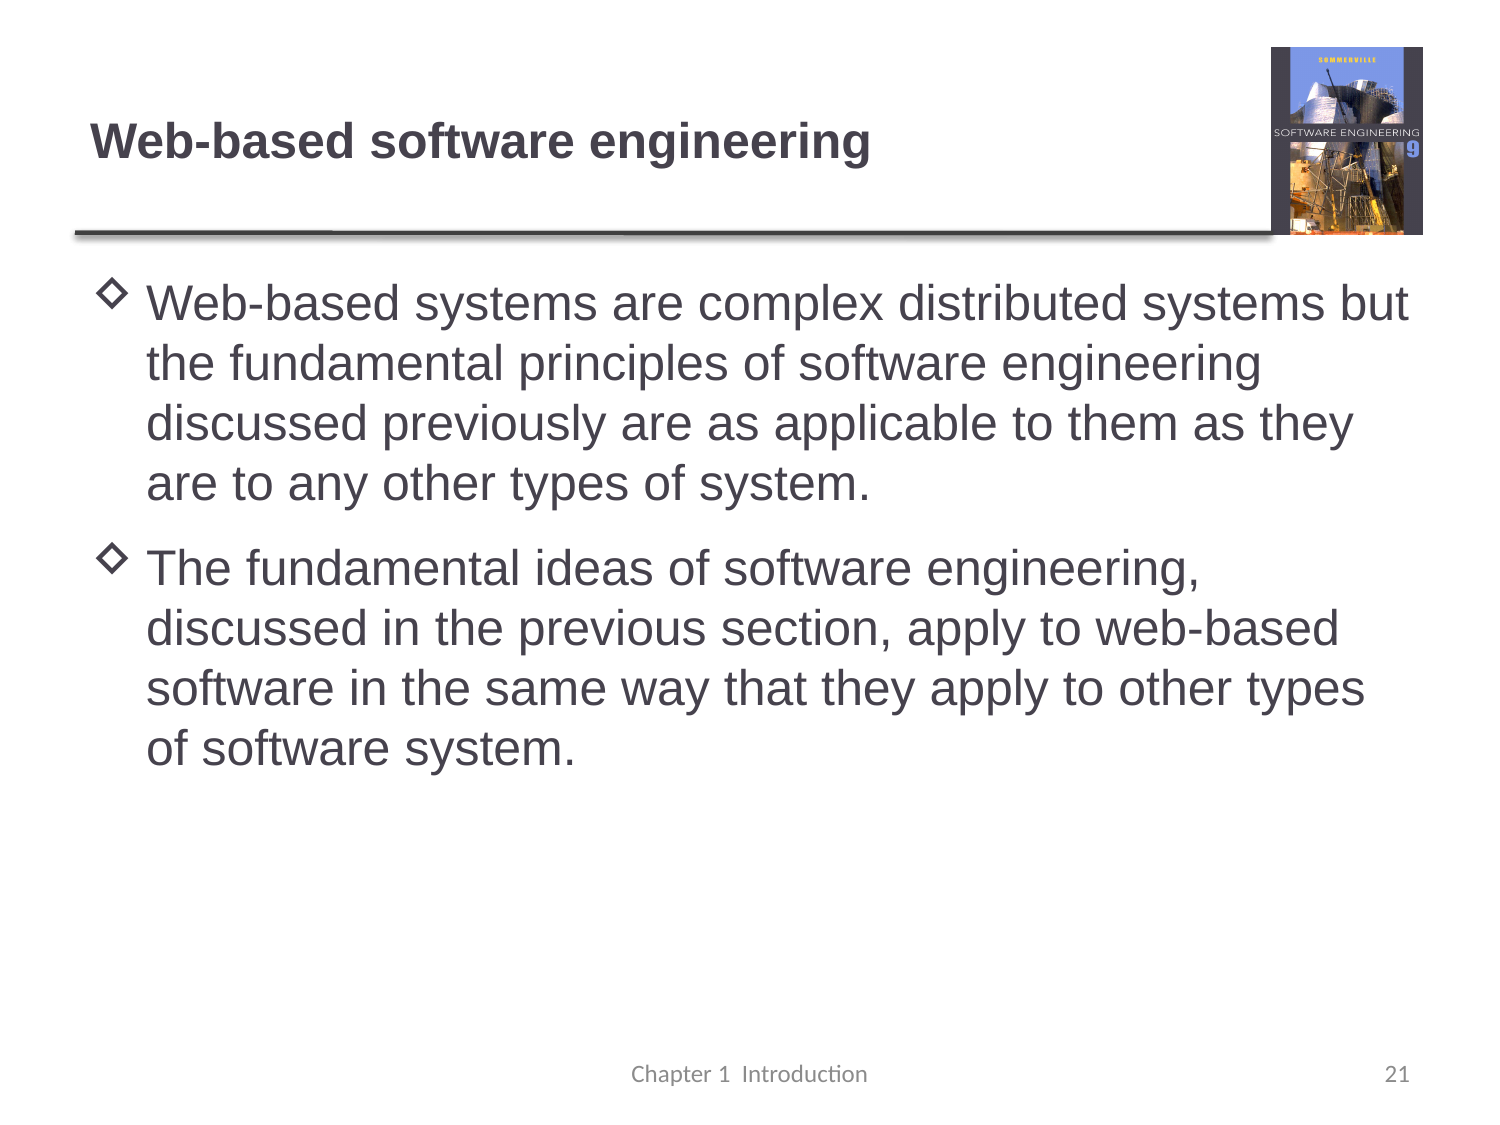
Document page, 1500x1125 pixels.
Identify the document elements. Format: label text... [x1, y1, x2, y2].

list Web-based systems are complex distributed systems but the fundamental principles of software engineering discussed previously are as applicable to them as they are to any other types of system. The fundamental ideas of software engineering, discussed in the previous section, apply to web-based software in the same way that they apply to other types of software system. [75, 262, 1425, 1005]
footer Chapter 1 Introduction [512, 1042, 988, 1103]
title Web-based software engineering [74, 44, 1272, 233]
picture [1272, 47, 1423, 235]
slide_number 21 [1074, 1042, 1425, 1103]
